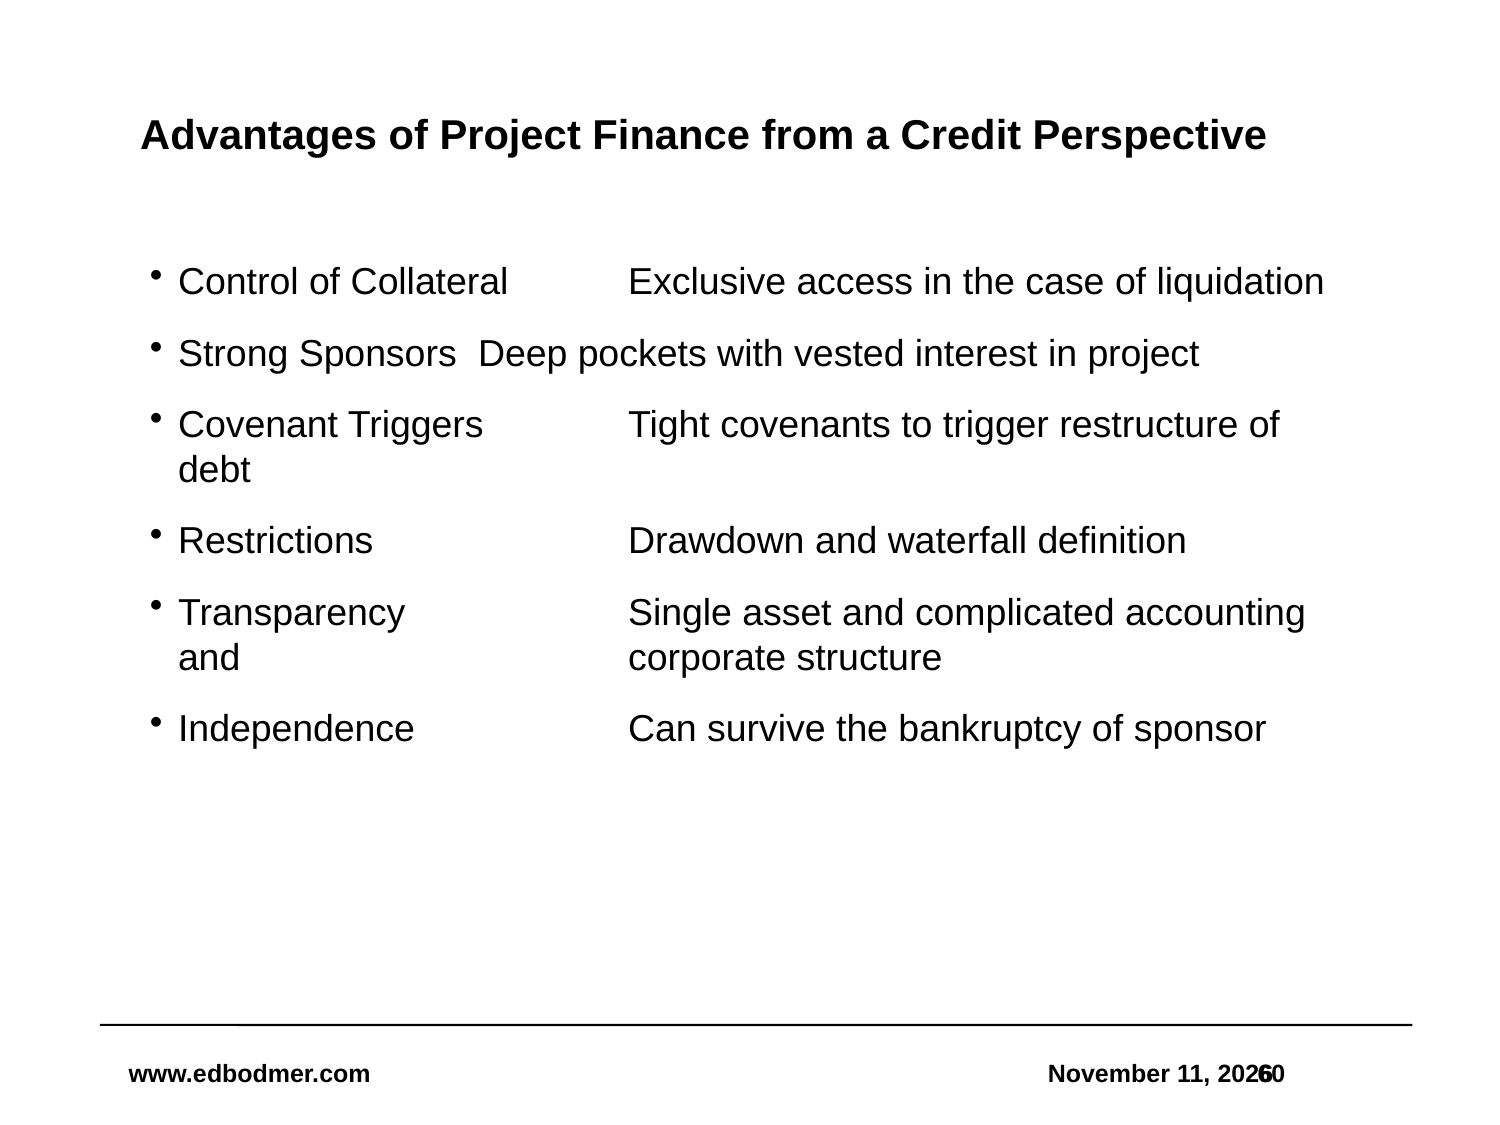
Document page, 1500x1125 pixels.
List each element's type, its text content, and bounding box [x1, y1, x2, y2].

list Control of Collateral Exclusive access in the case of liquidation Strong Sponsors Deep pockets with vested interest in project Covenant Triggers Tight covenants to trigger restructure of debt Restrictions Drawdown and waterfall definition Transparency Single asset and complicated accounting and corporate structure Independence Can survive the bankruptcy of sponsor [124, 249, 1376, 1001]
title Advantages of Project Finance from a Credit Perspective [124, 99, 1288, 226]
